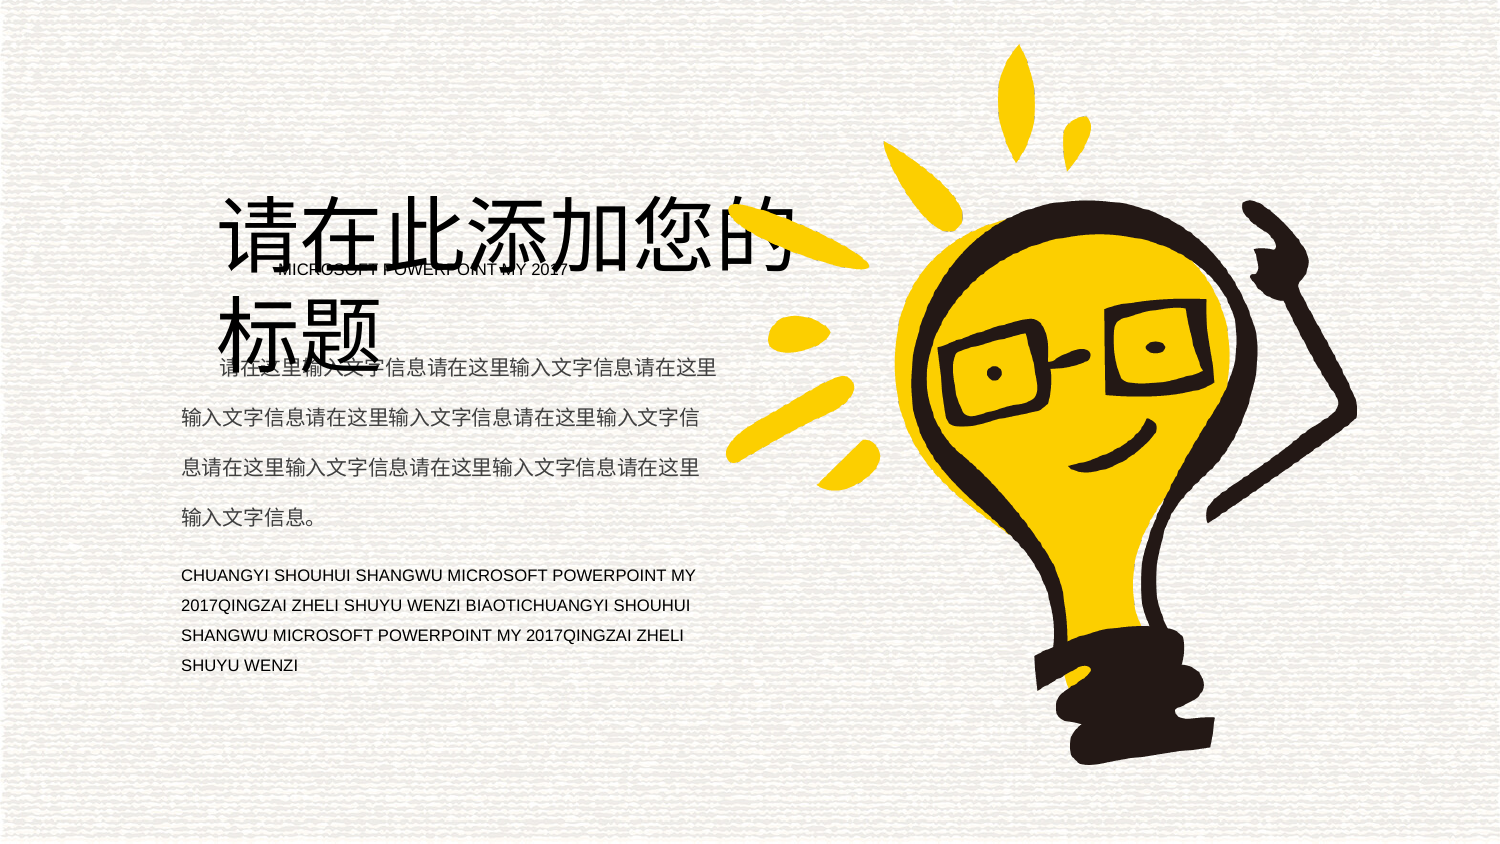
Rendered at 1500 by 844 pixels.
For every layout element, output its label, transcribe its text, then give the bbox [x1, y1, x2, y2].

text_box CHUANGYI SHOUHUI SHANGWU MICROSOFT POWERPOINT MY 2017QINGZAI ZHELI SHUYU WENZI BIAOTICHUANGYI SHOUHUI SHANGWU MICROSOFT POWERPOINT MY 2017QINGZAI ZHELI SHUYU WENZI [166, 547, 721, 683]
picture [0, 0, 1500, 844]
text_box 请在这里输入文字信息请在这里输入文字信息请在这里输入文字信息请在这里输入文字信息请在这里输入文字信息请在这里输入文字信息请在这里输入文字信息请在这里输入文字信息。 [166, 322, 721, 547]
text_box MICROSOFT POWERPOINT MY 2017 [263, 251, 584, 286]
text_box 请在此添加您的标题 [201, 175, 721, 391]
